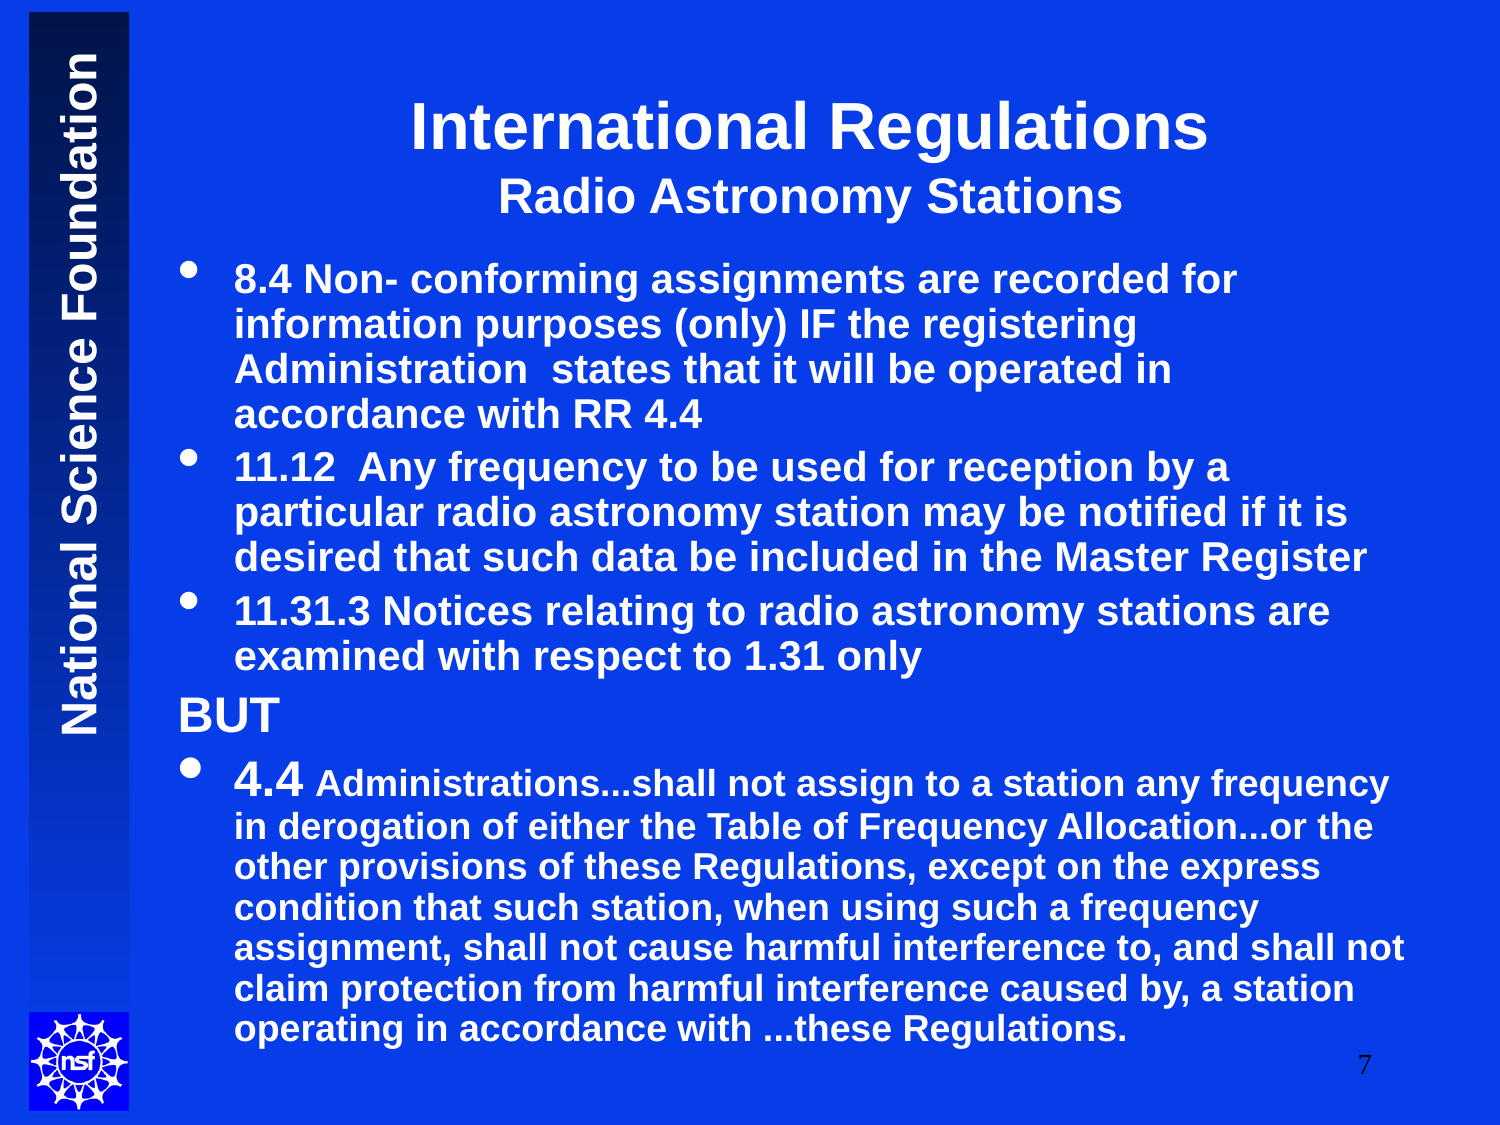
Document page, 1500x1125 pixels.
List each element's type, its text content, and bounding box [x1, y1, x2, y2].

title International Regulations Radio Astronomy Stations [174, 59, 1448, 248]
list 8.4 Non- conforming assignments are recorded for information purposes (only) IF the registering Administration states that it will be operated in accordance with RR 4.4 11.12 Any frequency to be used for reception by a particular radio astronomy station may be notified if it is desired that such data be included in the Master Register 11.31.3 Notices relating to radio astronomy stations are examined with respect to 1.31 only BUT 4.4 Administrations...shall not assign to a station any frequency in derogation of either the Table of Frequency Allocation...or the other provisions of these Regulations, except on the express condition that such station, when using such a frequency assignment, shall not cause harmful interference to, and shall not claim protection from harmful interference caused by, a station operating in accordance with ...these Regulations. [162, 249, 1432, 1051]
slide_number 7 [1074, 1051, 1388, 1101]
picture [29, 1012, 129, 1111]
